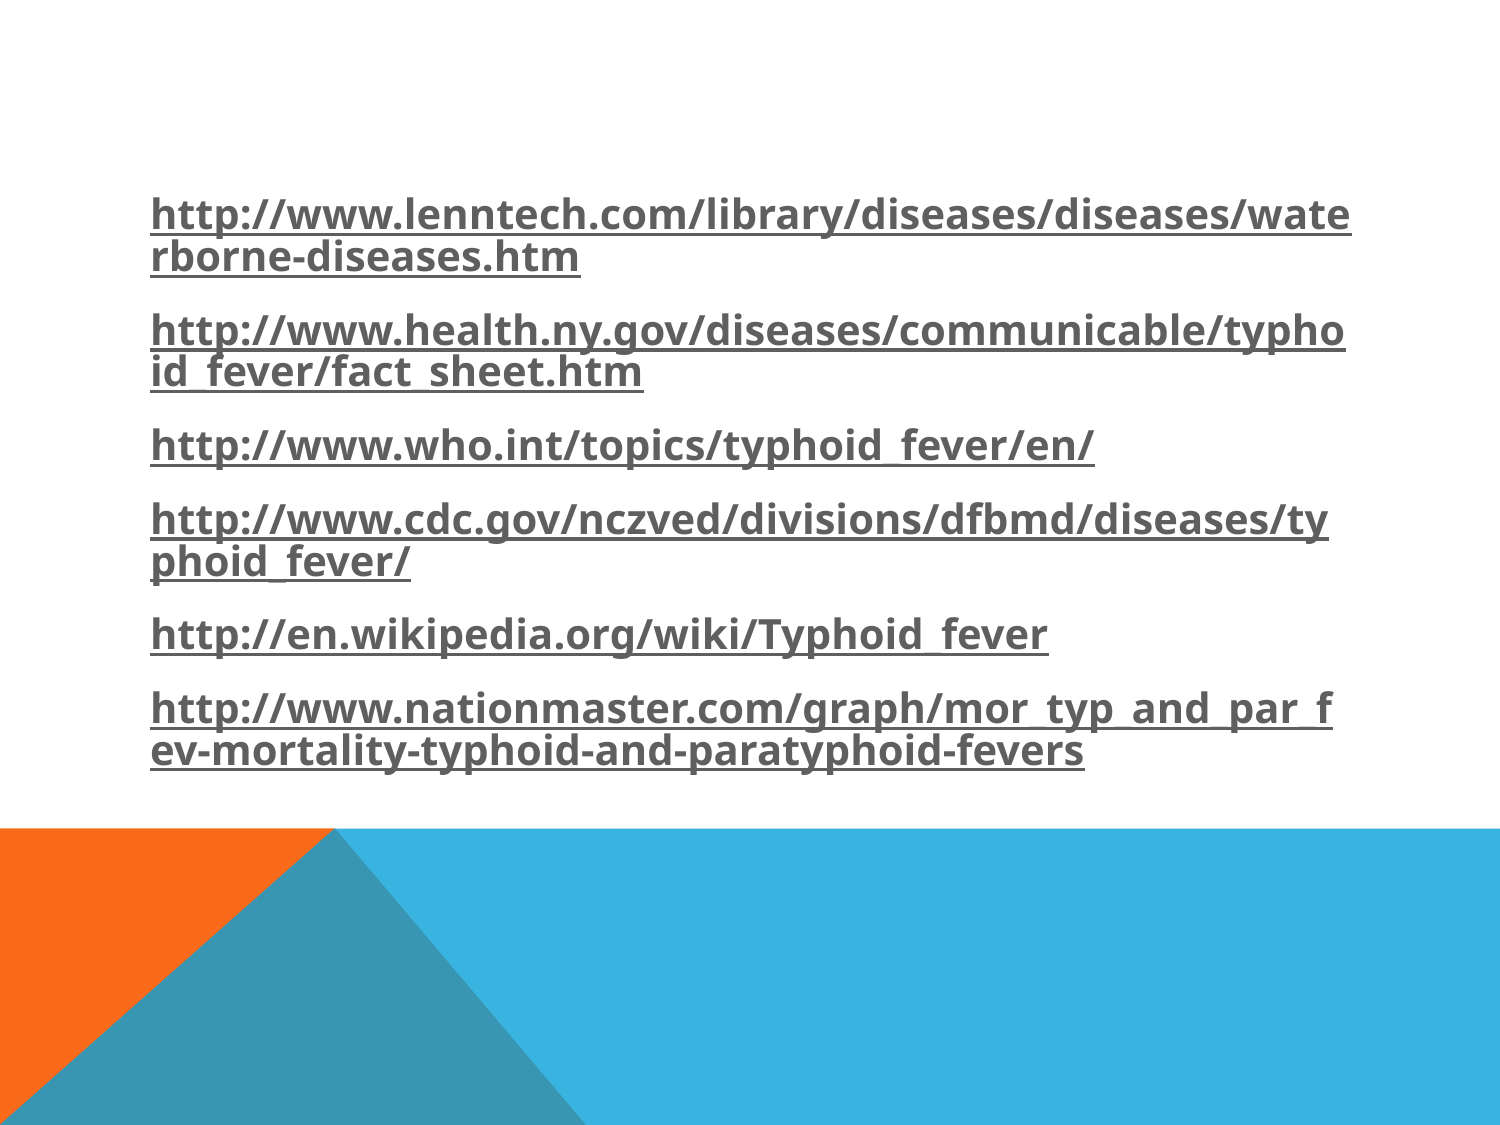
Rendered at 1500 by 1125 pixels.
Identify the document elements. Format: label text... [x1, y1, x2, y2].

list http://www.lenntech.com/library/diseases/diseases/waterborne-diseases.htm http://www.health.ny.gov/diseases/communicable/typhoid_fever/fact_sheet.htm http://www.who.int/topics/typhoid_fever/en/ http://www.cdc.gov/nczved/divisions/dfbmd/diseases/typhoid_fever/ http://en.wikipedia.org/wiki/Typhoid_fever http://www.nationmaster.com/graph/mor_typ_and_par_fev-mortality-typhoid-and-paratyphoid-fevers [135, 180, 1369, 768]
